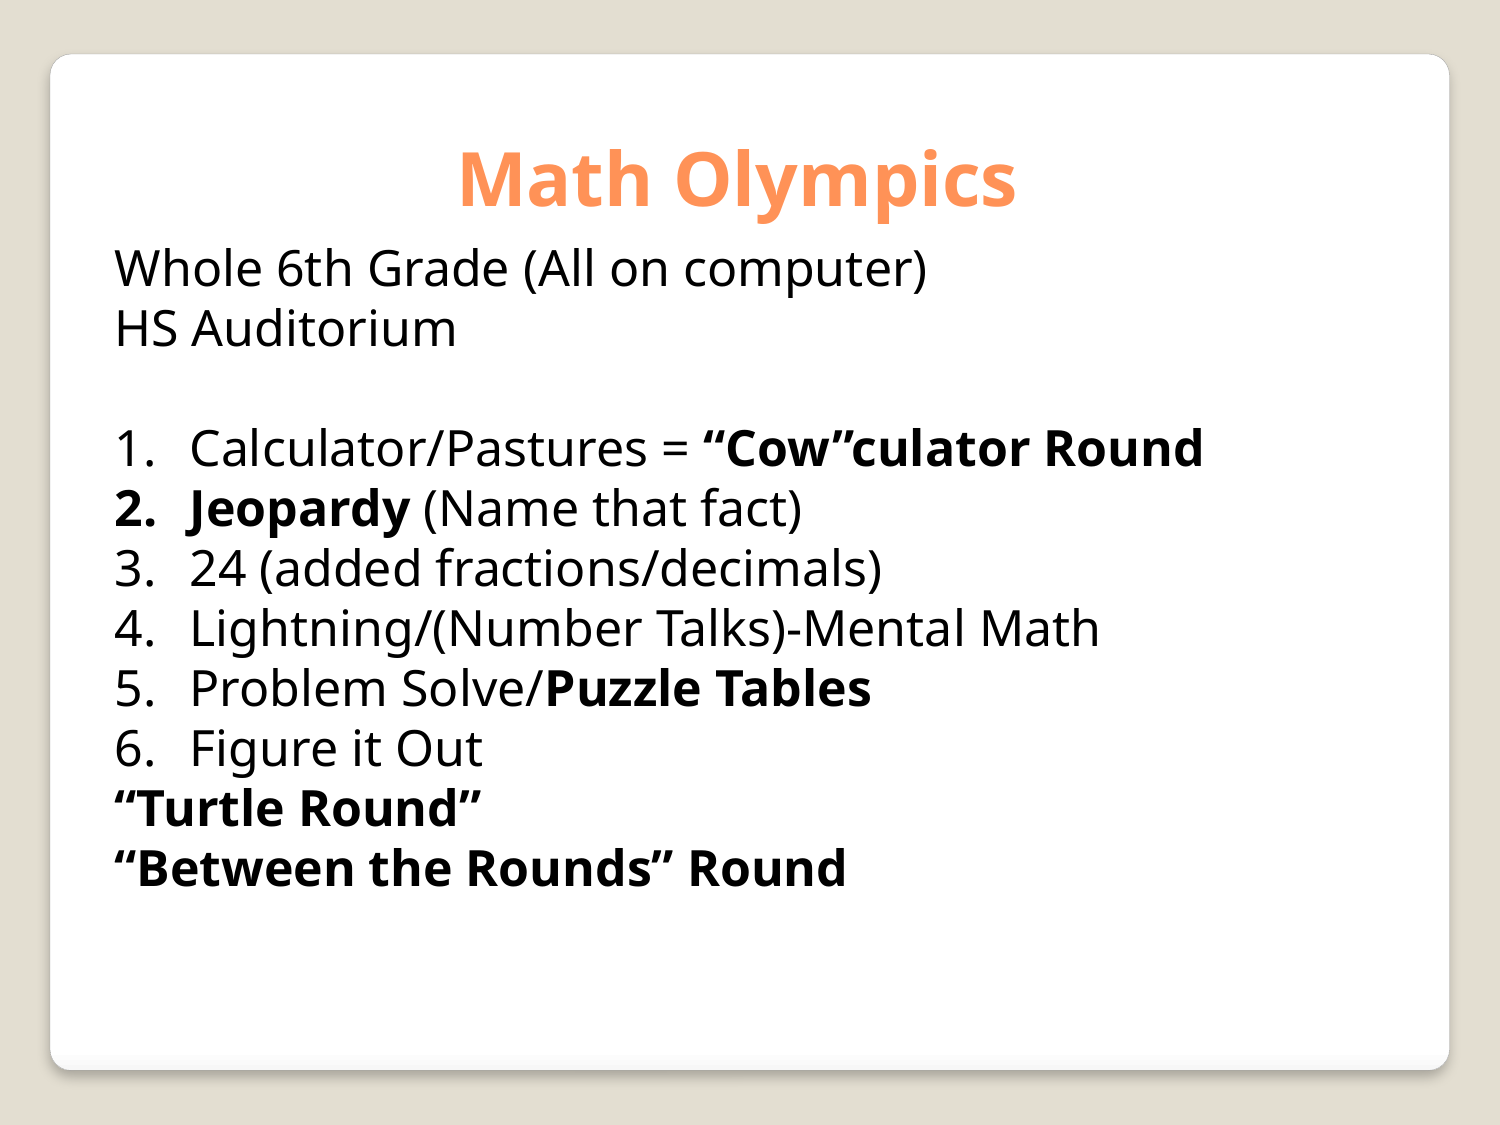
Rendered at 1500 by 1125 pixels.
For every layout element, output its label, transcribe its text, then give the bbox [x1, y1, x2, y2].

text_box Math Olympics [99, 0, 1375, 229]
text_box Whole 6th Grade (All on computer) HS Auditorium Calculator/Pastures = “Cow”culator Round Jeopardy (Name that fact) 24 (added fractions/decimals) Lightning/(Number Talks)-Mental Math Problem Solve/Puzzle Tables Figure it Out “Turtle Round” “Between the Rounds” Round [99, 229, 1375, 964]
